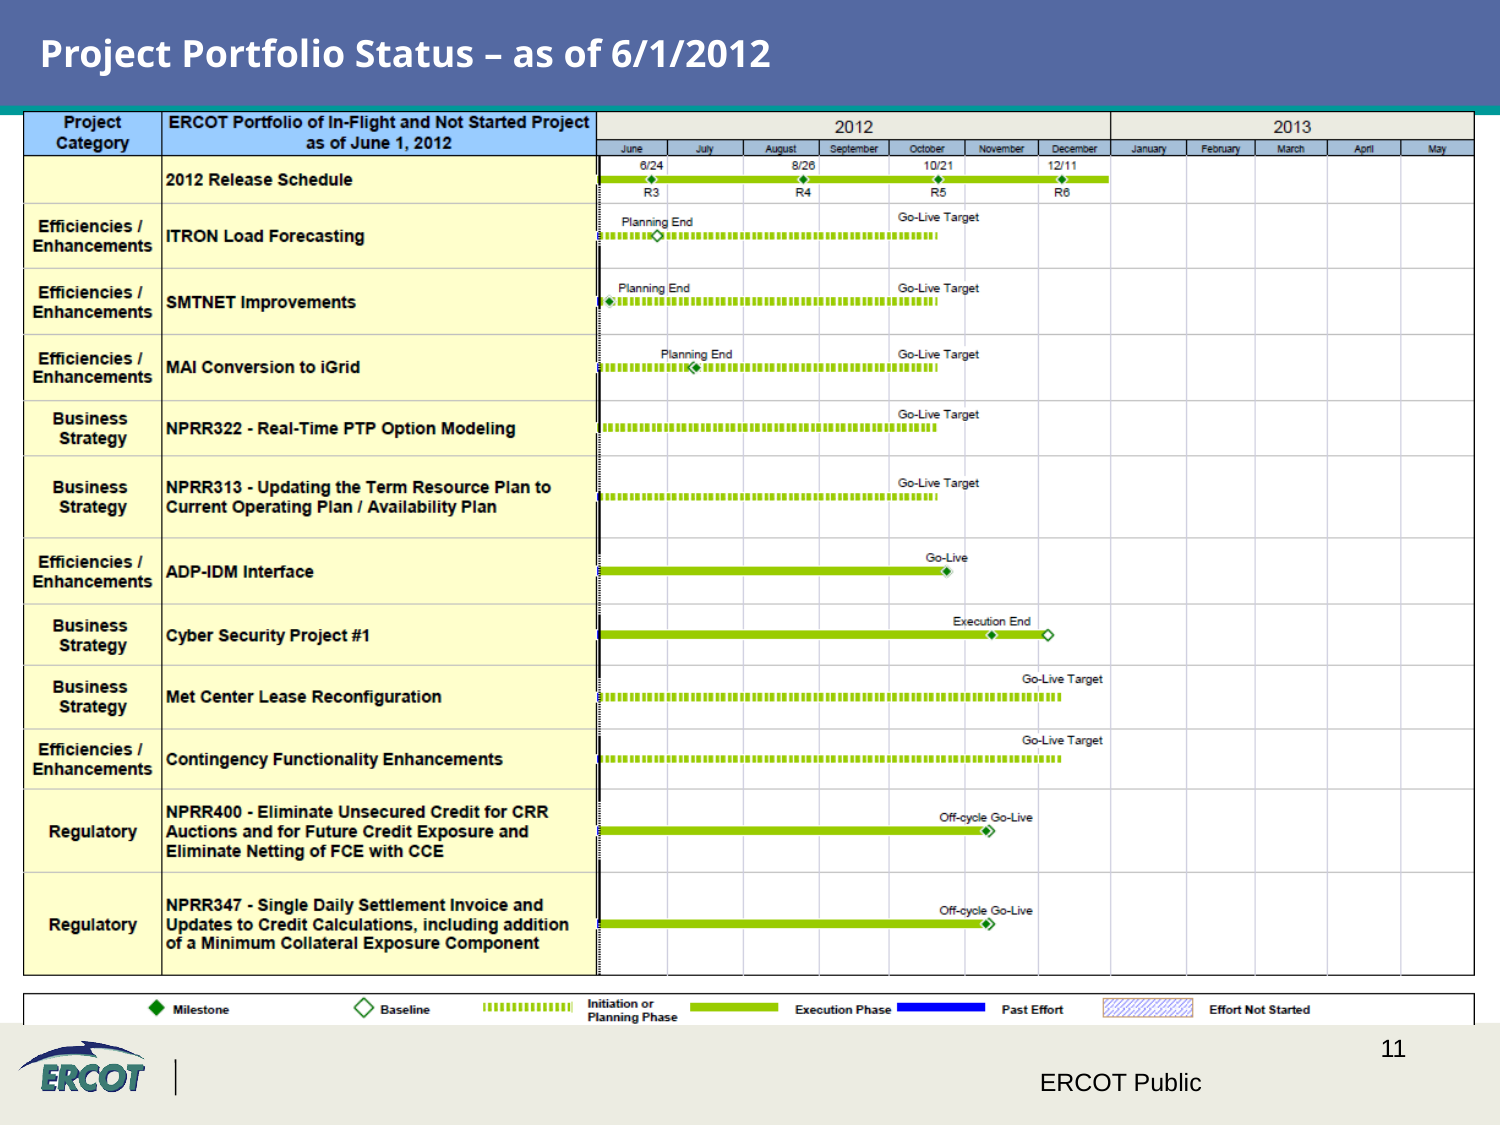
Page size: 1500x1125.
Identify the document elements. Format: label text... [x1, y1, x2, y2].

footer ERCOT Public [1025, 1059, 1438, 1125]
text_box Project Portfolio Status – as of 6/1/2012 [24, 30, 1163, 106]
text_box [24, 22, 1450, 85]
picture [23, 111, 1476, 1026]
picture [10, 1031, 151, 1111]
